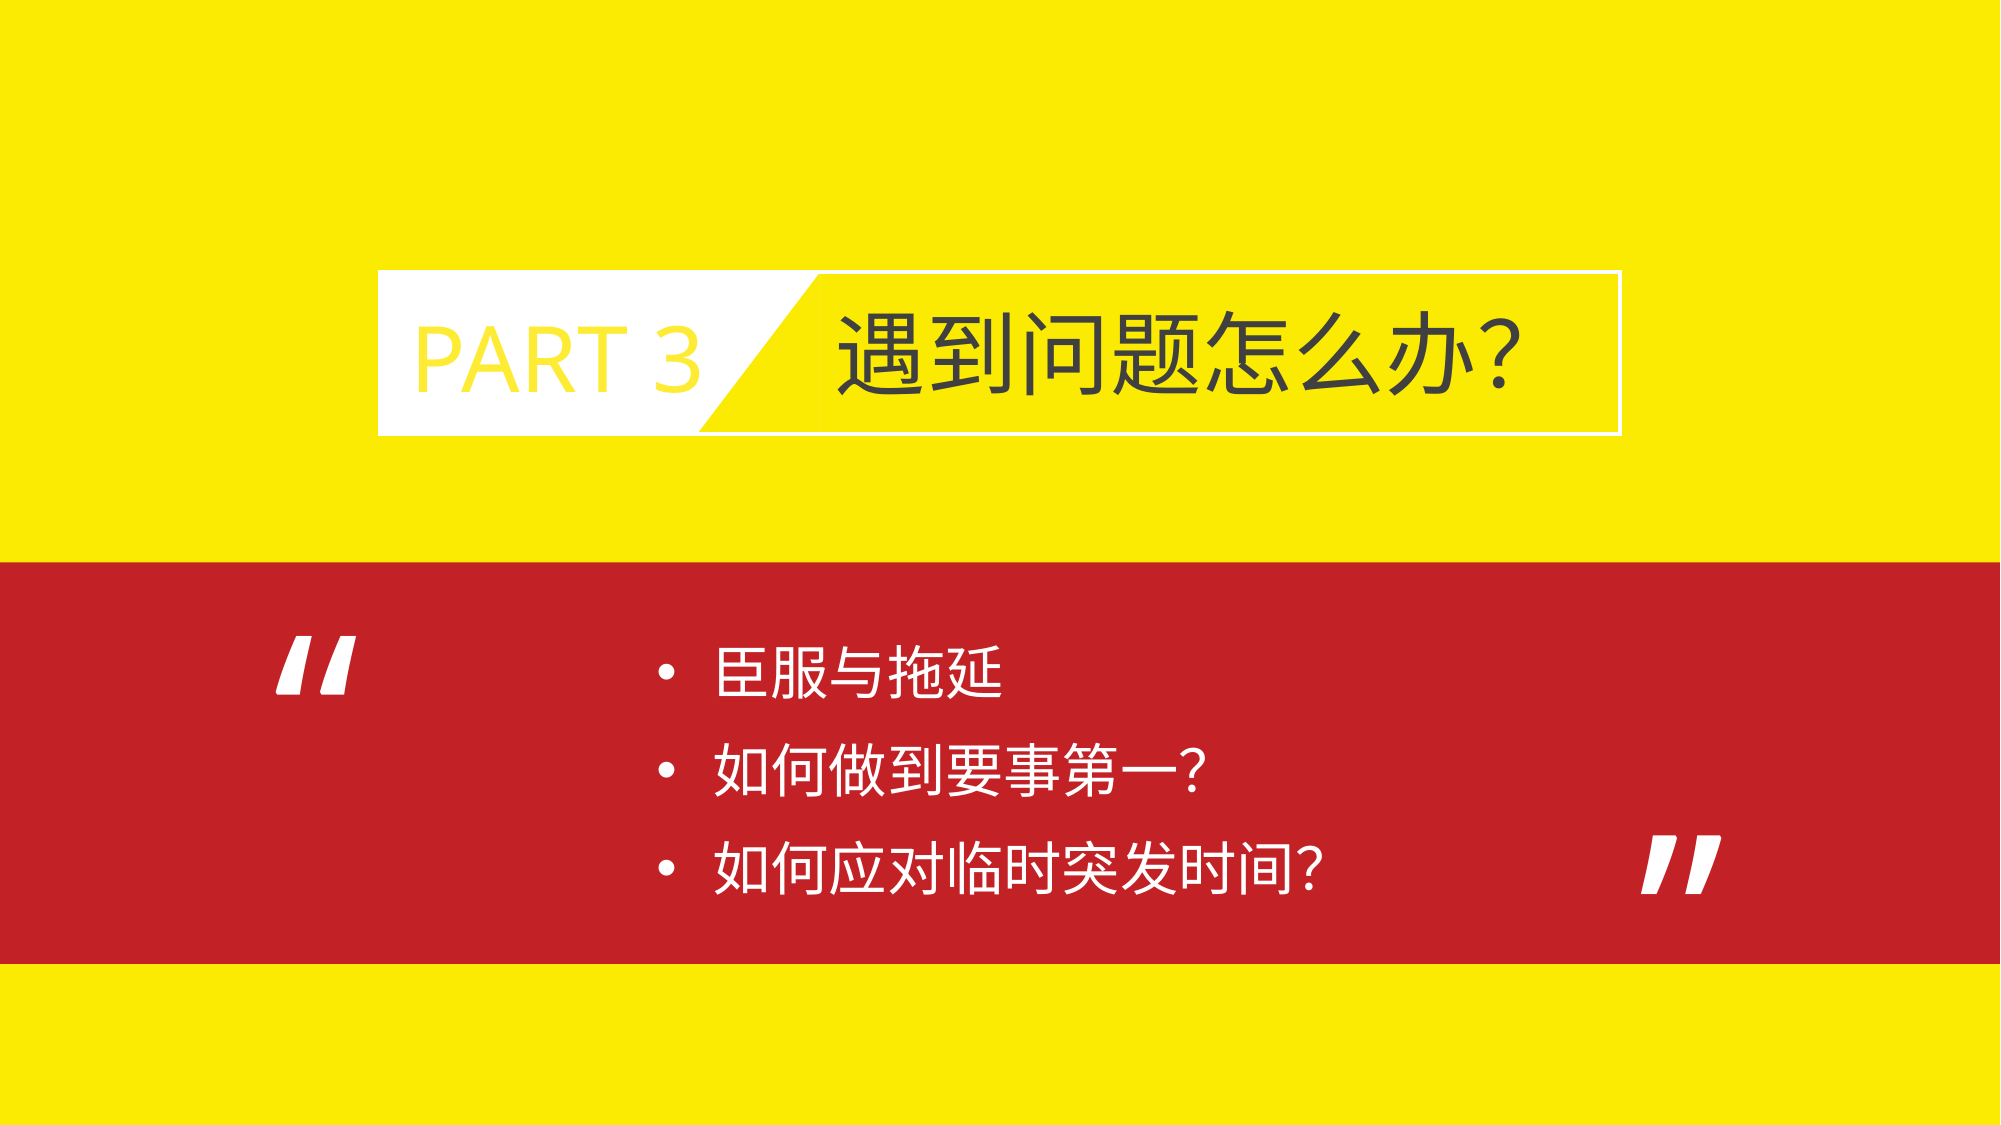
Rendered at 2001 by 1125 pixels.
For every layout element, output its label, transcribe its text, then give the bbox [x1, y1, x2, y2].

text_box [0, 561, 2000, 965]
text_box [378, 270, 823, 436]
text_box 臣服与拖延 如何做到要事第一？ 如何应对临时突发时间？ [641, 600, 1620, 910]
text_box 遇到问题怎么办？ [820, 289, 1668, 414]
text_box [822, 271, 1621, 289]
text_box “ [229, 560, 377, 864]
text_box “ [1621, 667, 1769, 971]
text_box [822, 414, 1621, 435]
text_box PART 3 [396, 293, 804, 418]
text_box [700, 277, 819, 433]
